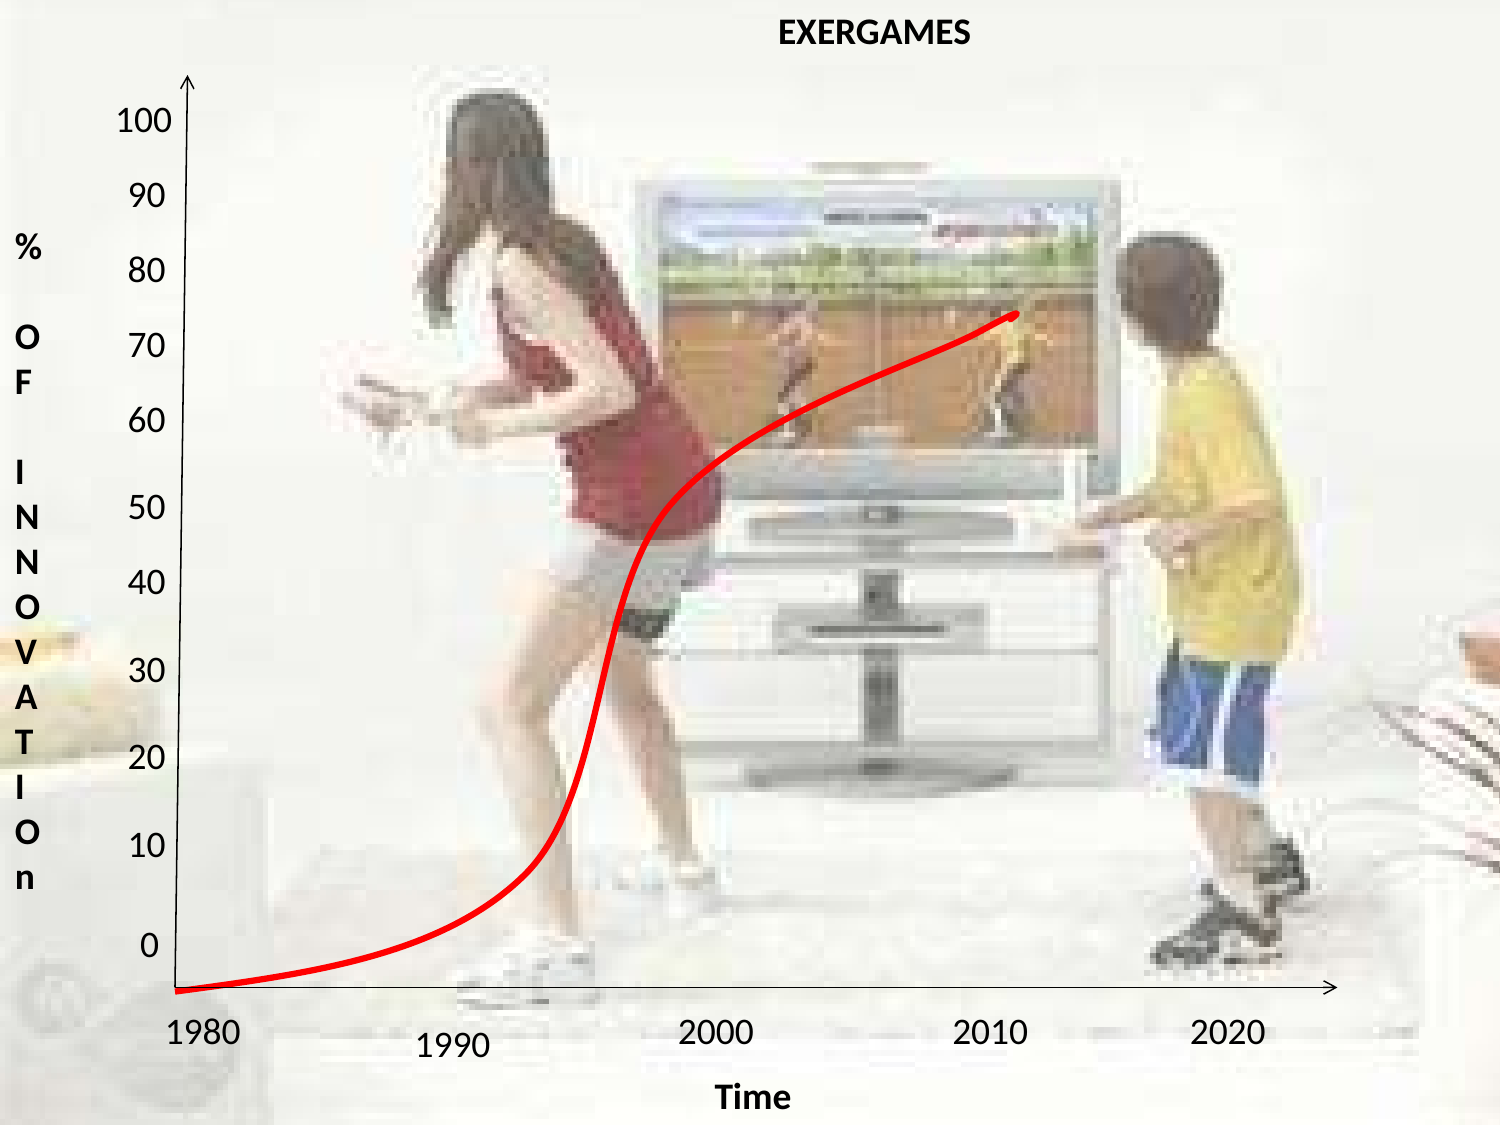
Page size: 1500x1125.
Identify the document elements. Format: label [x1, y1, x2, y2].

picture [0, 0, 1500, 1125]
text_box [174, 74, 188, 987]
